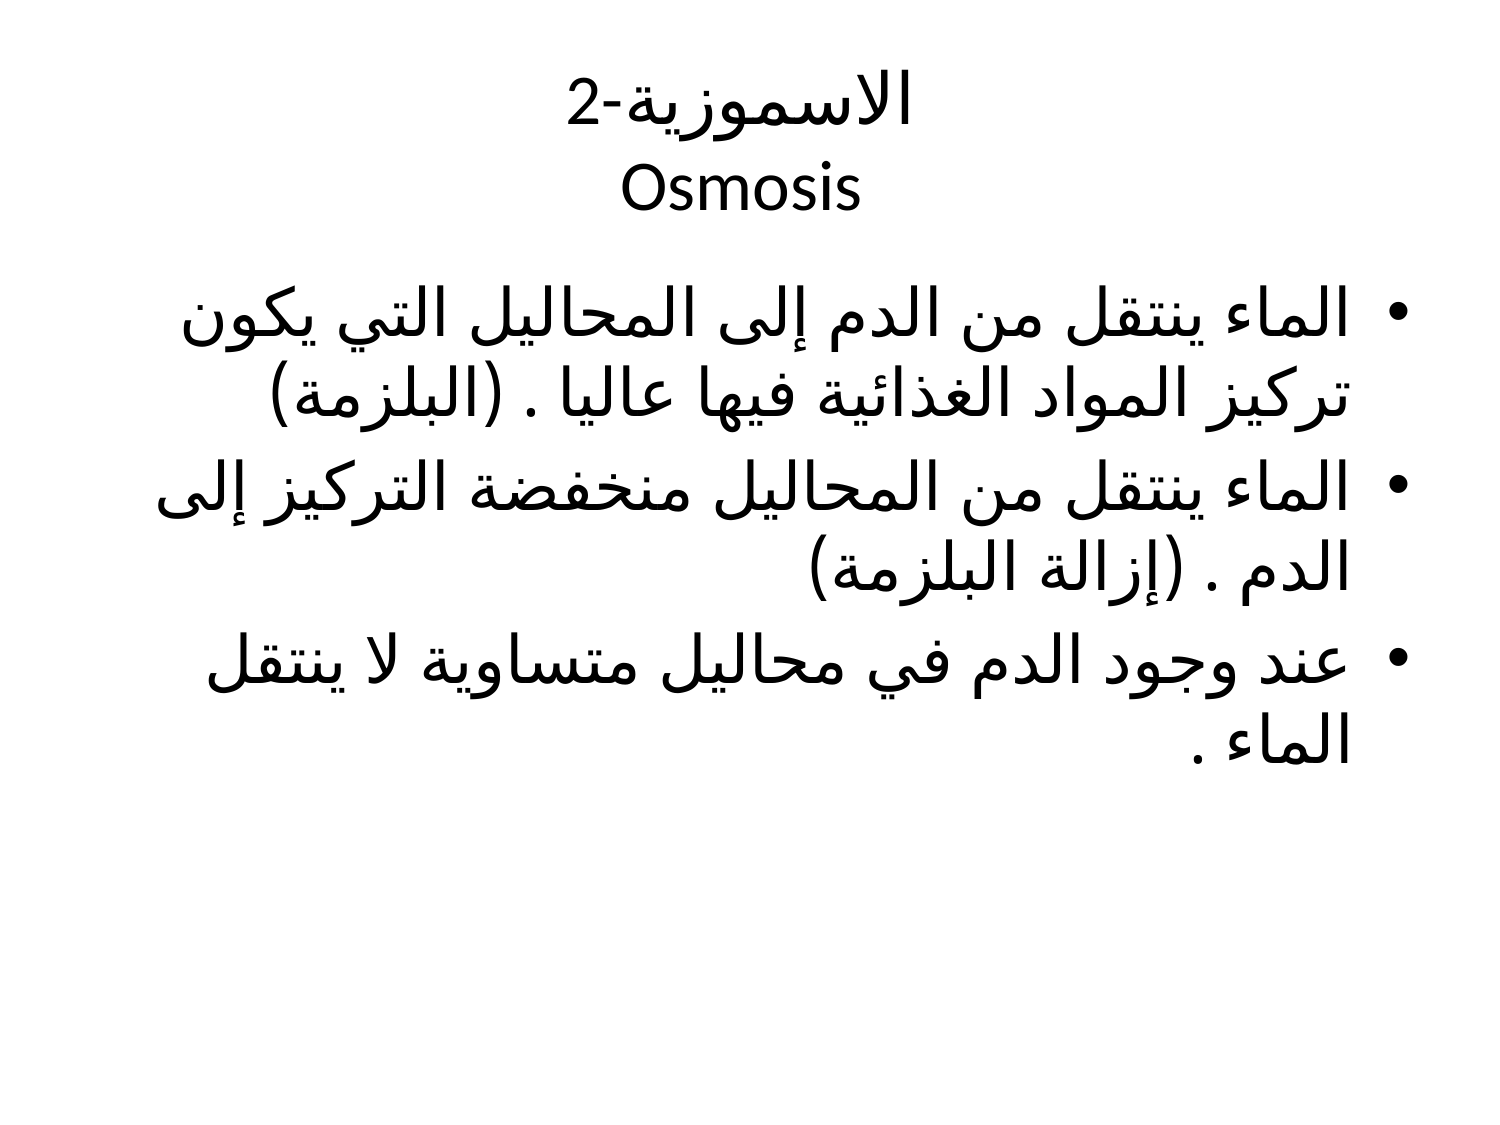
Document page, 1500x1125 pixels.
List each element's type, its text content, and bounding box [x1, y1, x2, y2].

list الماء ينتقل من الدم إلى المحاليل التي يكون تركيز المواد الغذائية فيها عاليا . (البلزمة) الماء ينتقل من المحاليل منخفضة التركيز إلى الدم . (إزالة البلزمة) عند وجود الدم في محاليل متساوية لا ينتقل الماء . [75, 262, 1425, 1005]
title 2-الاسموزية Osmosis [75, 45, 1425, 233]
